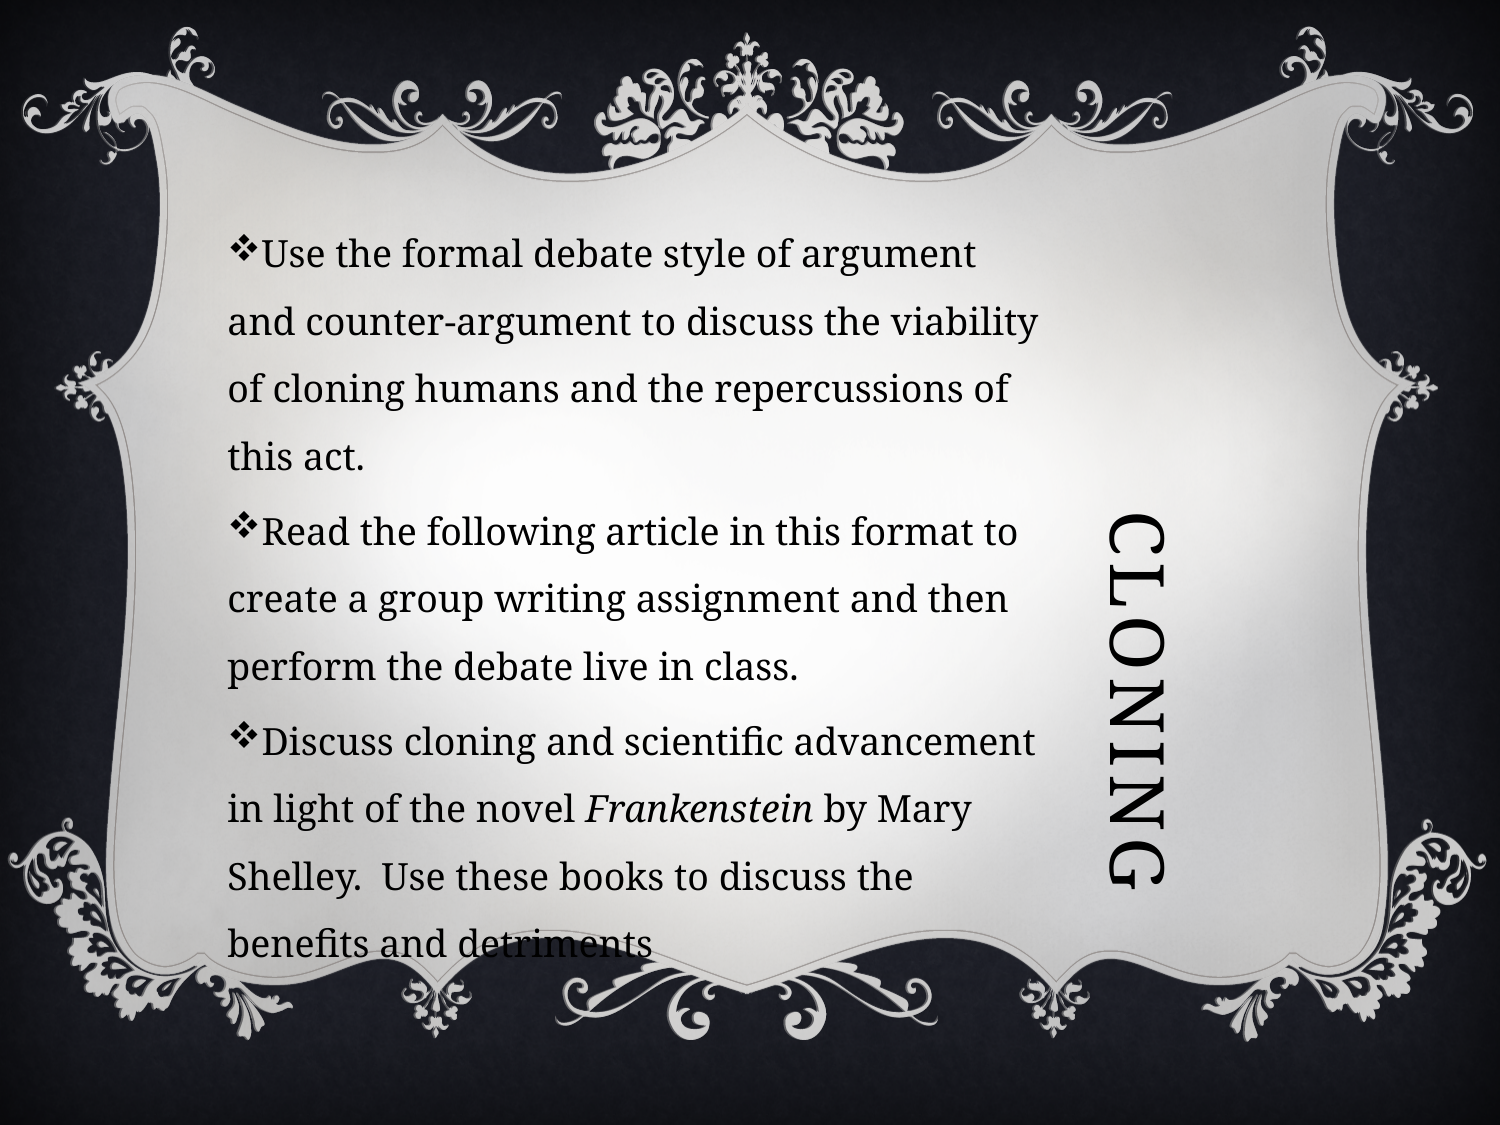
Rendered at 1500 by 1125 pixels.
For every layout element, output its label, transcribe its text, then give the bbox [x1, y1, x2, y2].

list Use the formal debate style of argument and counter-argument to discuss the viability of cloning humans and the repercussions of this act. Read the following article in this format to create a group writing assignment and then perform the debate live in class. Discuss cloning and scientific advancement in light of the novel Frankenstein by Mary Shelley. Use these books to discuss the benefits and detriments [212, 200, 1063, 900]
picture [0, 0, 1500, 1125]
title Cloning [1087, 198, 1300, 907]
